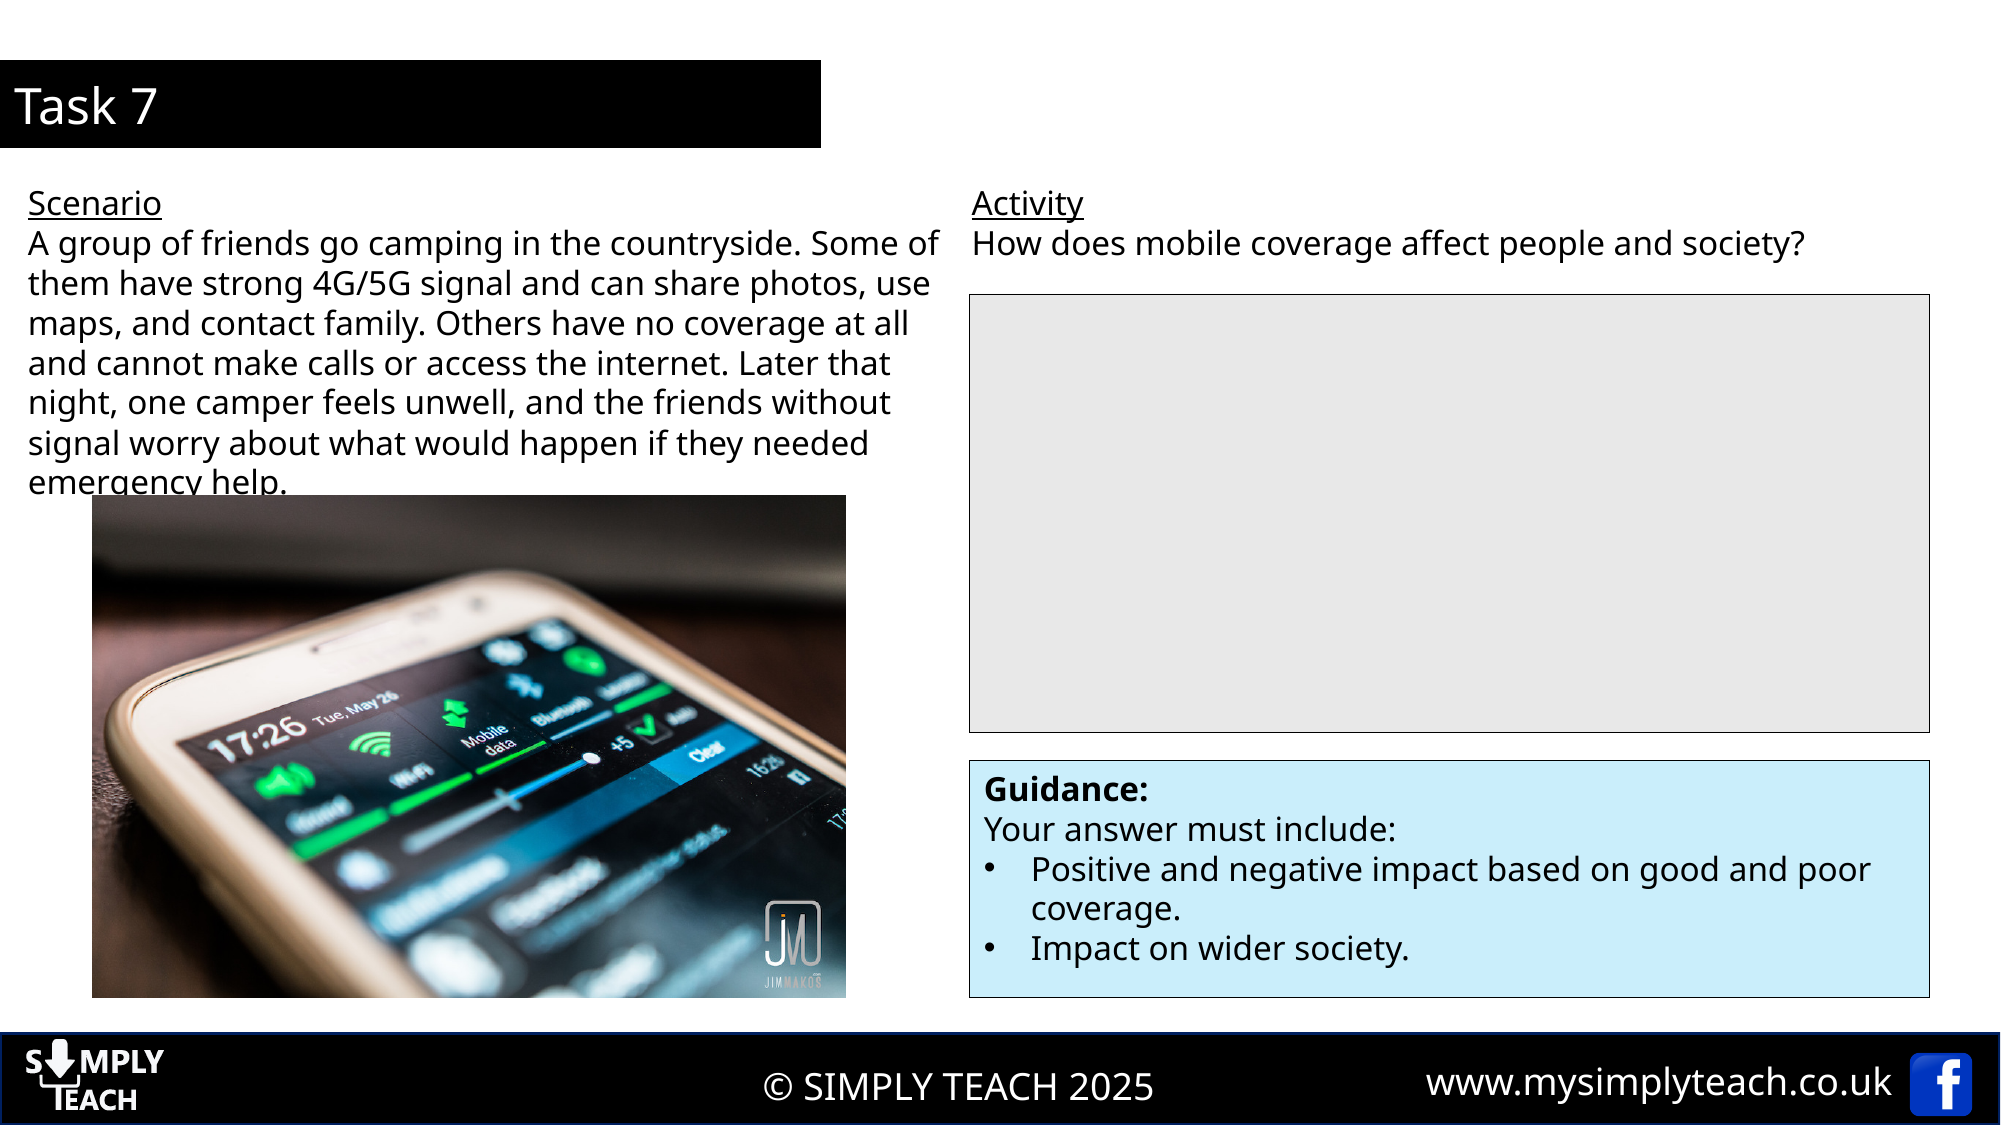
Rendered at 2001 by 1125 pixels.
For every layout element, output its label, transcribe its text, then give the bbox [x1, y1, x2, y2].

picture [1907, 1050, 1975, 1119]
text_box Scenario A group of friends go camping in the countryside. Some of them have strong 4G/5G signal and can share photos, use maps, and contact family. Others have no coverage at all and cannot make calls or access the internet. Later that night, one camper feels unwell, and the friends without signal worry about what would happen if they needed emergency help. [13, 174, 957, 509]
text_box Guidance: Your answer must include: Positive and negative impact based on good and poor coverage. Impact on wider society. [968, 759, 1931, 999]
text_box Task 7 [0, 60, 821, 148]
text_box Activity How does mobile coverage affect people and society? [956, 174, 1895, 270]
text_box [968, 292, 1931, 734]
picture [15, 1033, 182, 1122]
picture [91, 494, 847, 999]
